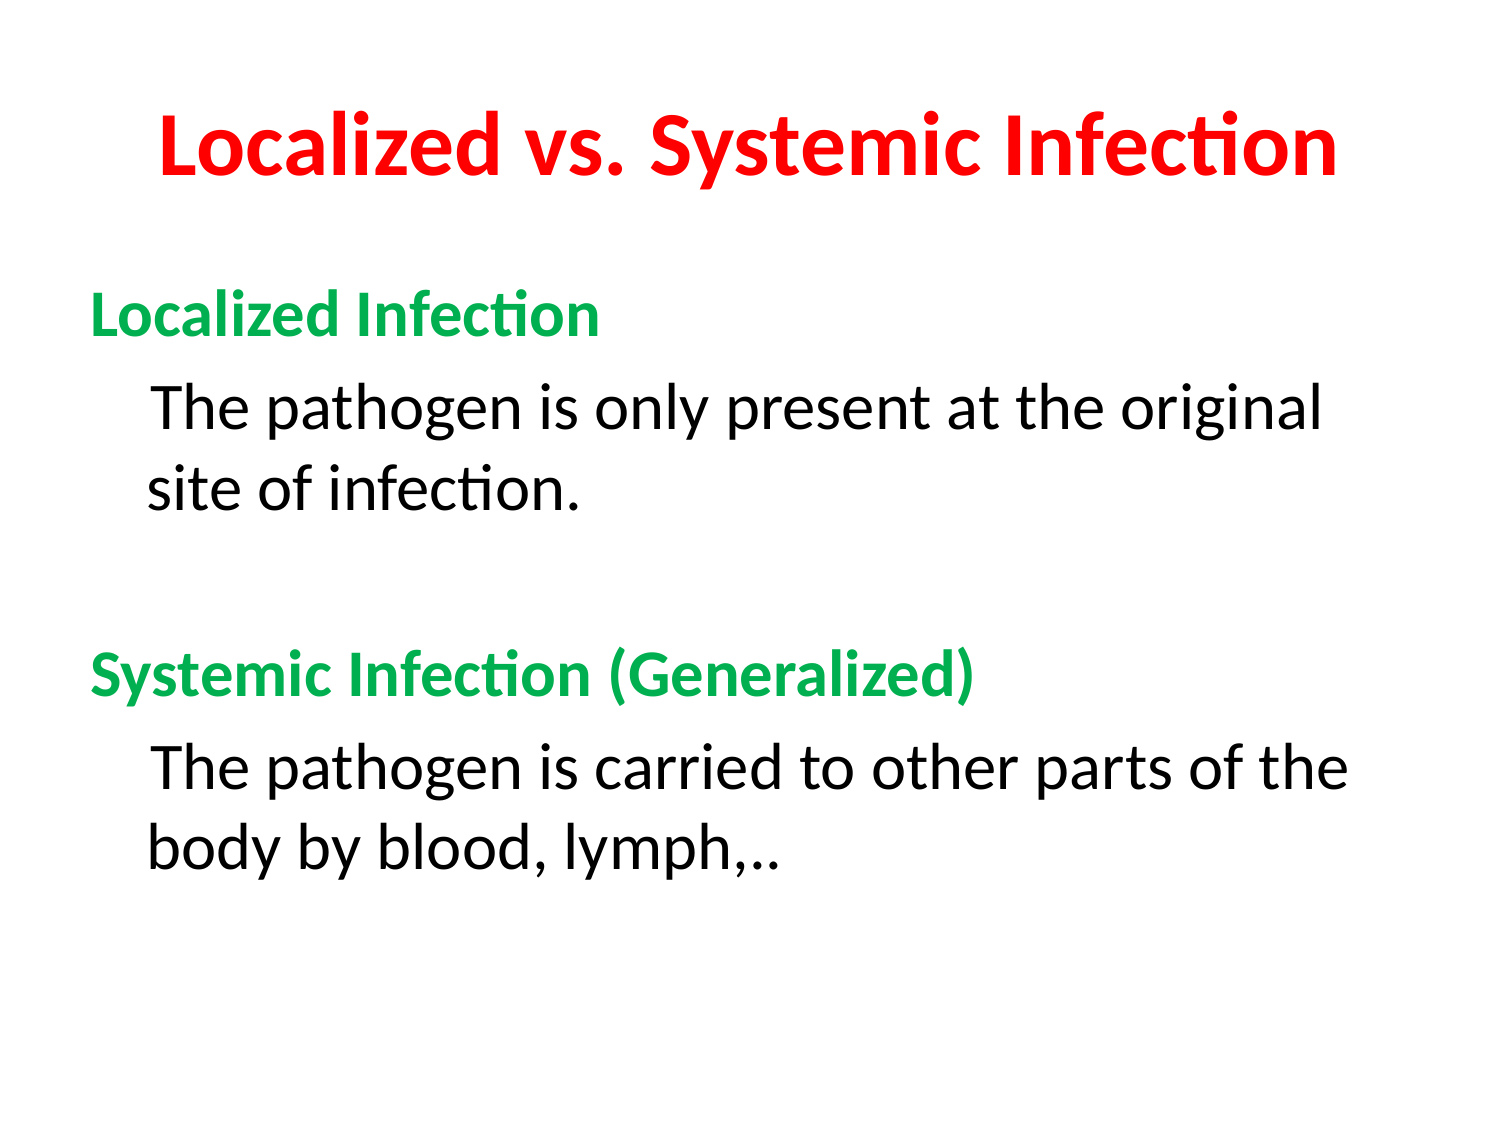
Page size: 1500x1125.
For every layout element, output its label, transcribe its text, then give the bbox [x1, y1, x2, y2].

list Localized Infection The pathogen is only present at the original site of infection. Systemic Infection (Generalized) The pathogen is carried to other parts of the body by blood, lymph,.. [75, 262, 1425, 1005]
title Localized vs. Systemic Infection [75, 45, 1425, 233]
